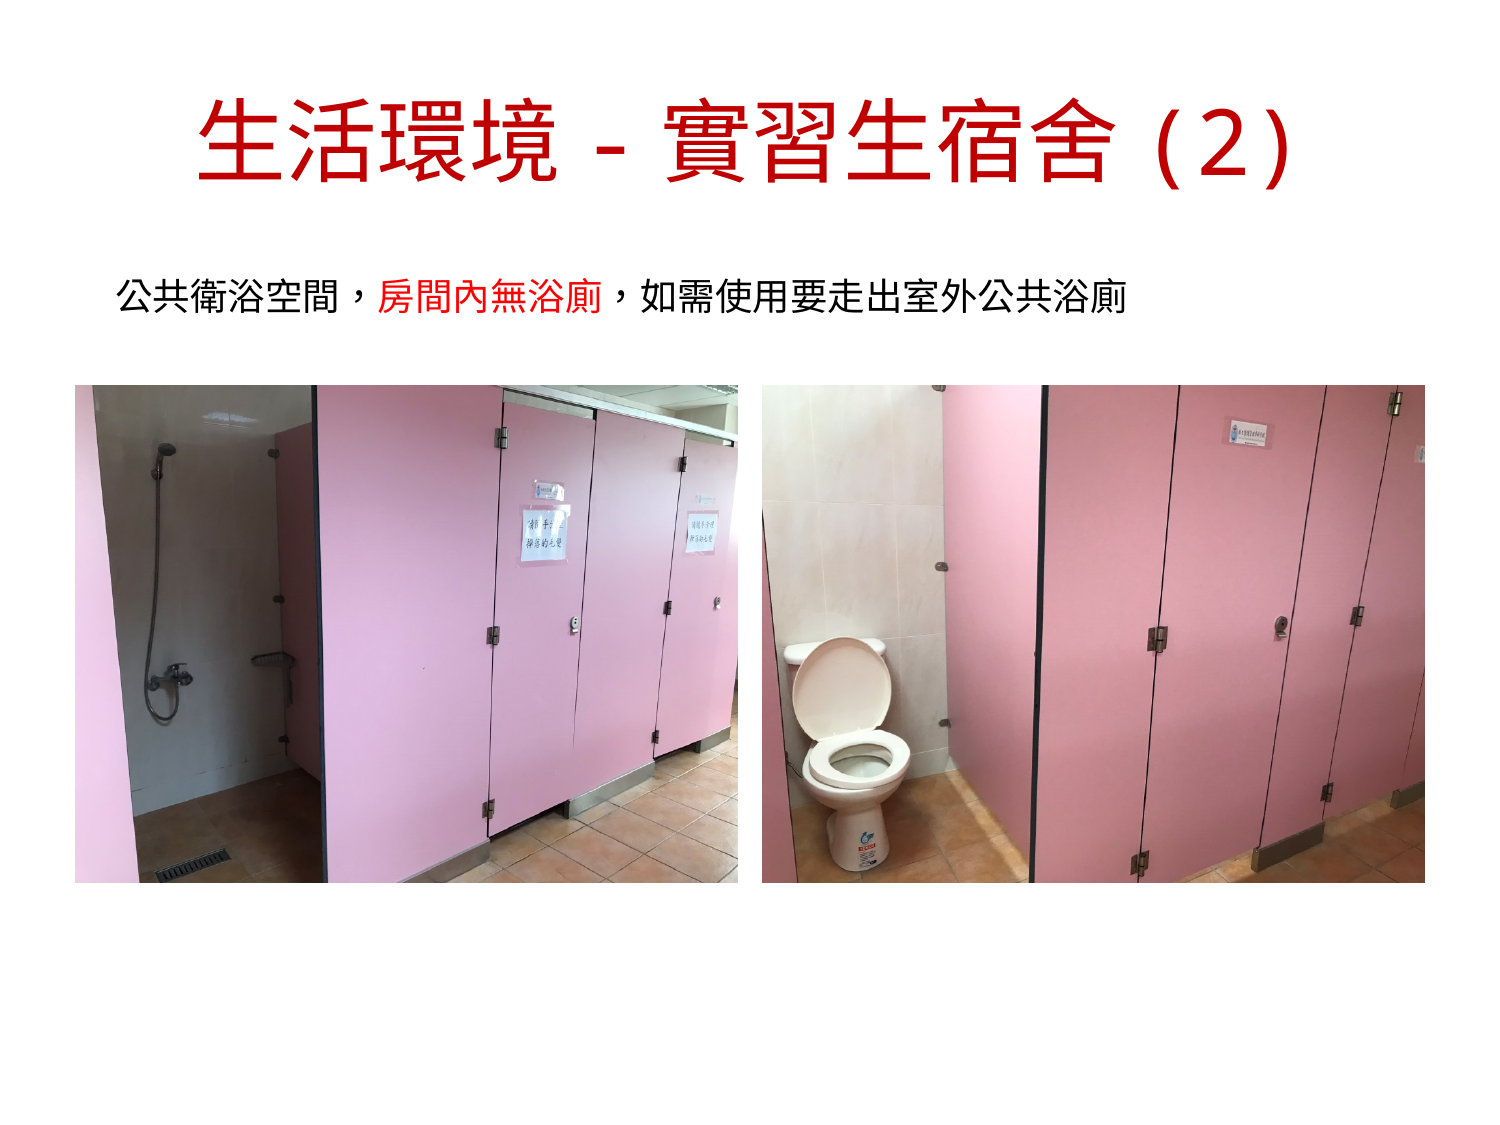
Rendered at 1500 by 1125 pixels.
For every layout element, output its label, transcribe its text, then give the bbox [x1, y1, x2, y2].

title 生活環境-實習生宿舍(2) [75, 45, 1425, 233]
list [74, 384, 738, 883]
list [762, 384, 1426, 883]
text_box 公共衛浴空間，房間內無浴廁，如需使用要走出室外公共浴廁 [100, 265, 1143, 326]
